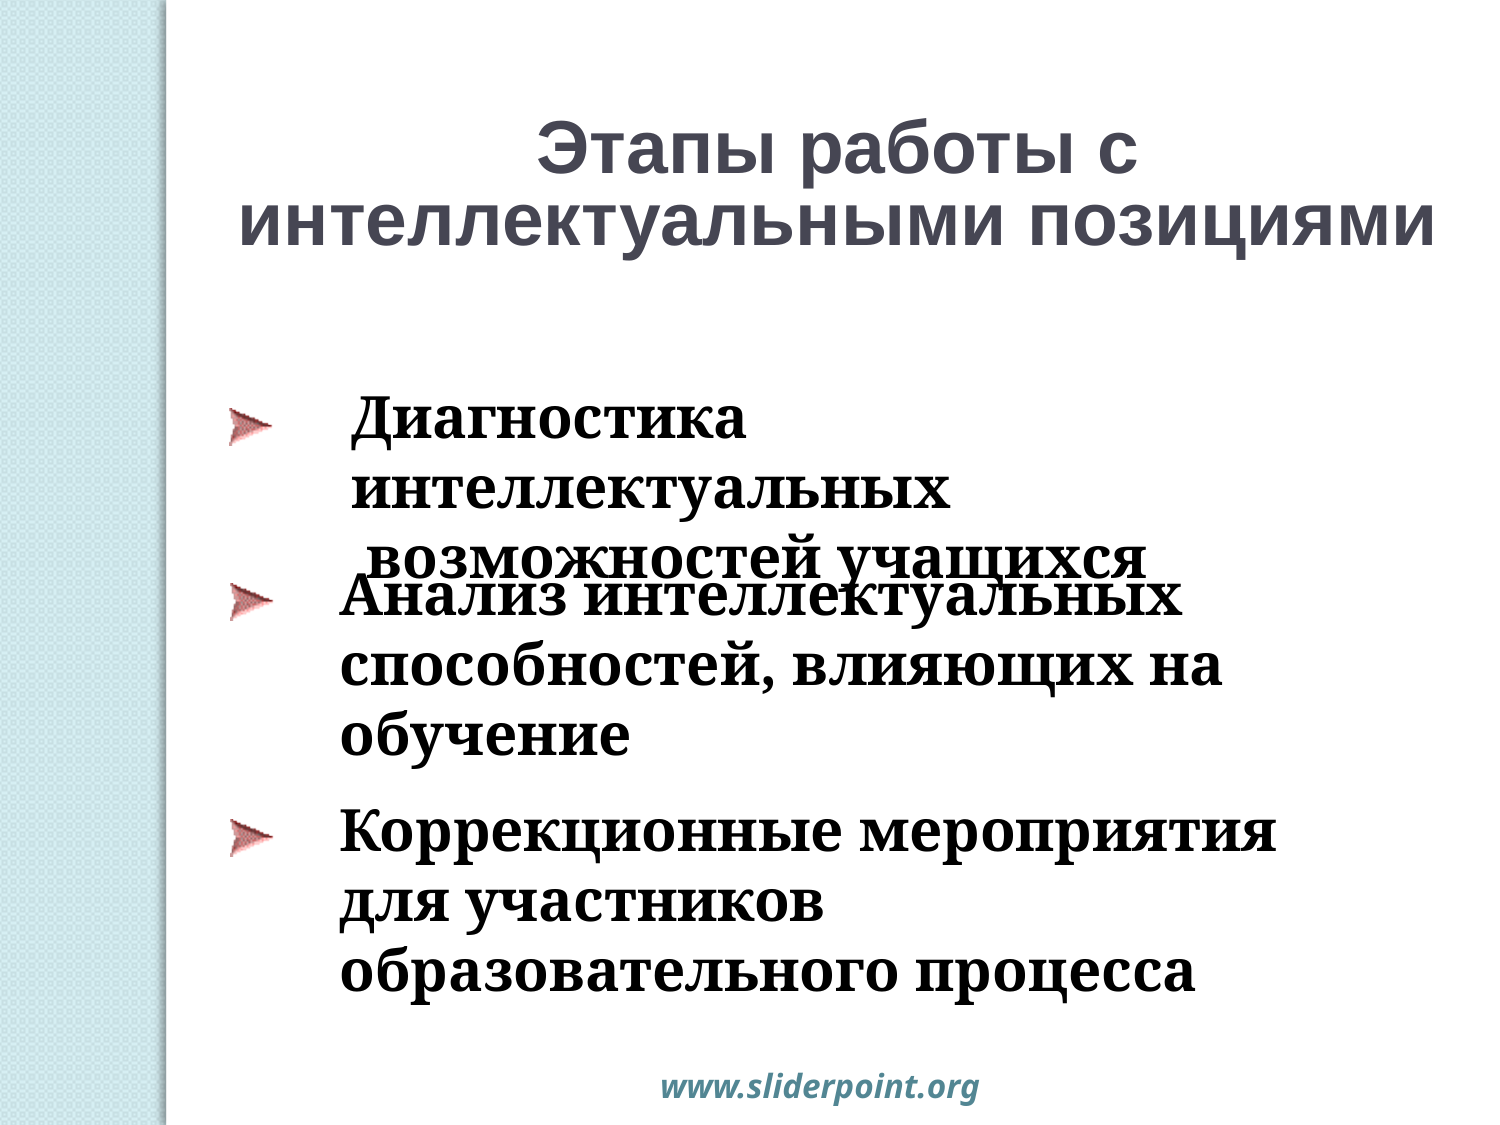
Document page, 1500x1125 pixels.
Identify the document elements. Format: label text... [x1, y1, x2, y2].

text_box Этапы работы с интеллектуальными позициями [175, 93, 1500, 282]
text_box Коррекционные мероприятия для участников образовательного процесса [324, 786, 1388, 1011]
picture [229, 819, 302, 858]
picture [229, 408, 302, 447]
text_box Анализ интеллектуальных способностей, влияющих на обучение [324, 549, 1353, 775]
footer www.sliderpoint.org [187, 1034, 1454, 1113]
text_box Диагностика интеллектуальных возможностей учащихся [336, 372, 1362, 598]
picture [229, 583, 302, 622]
